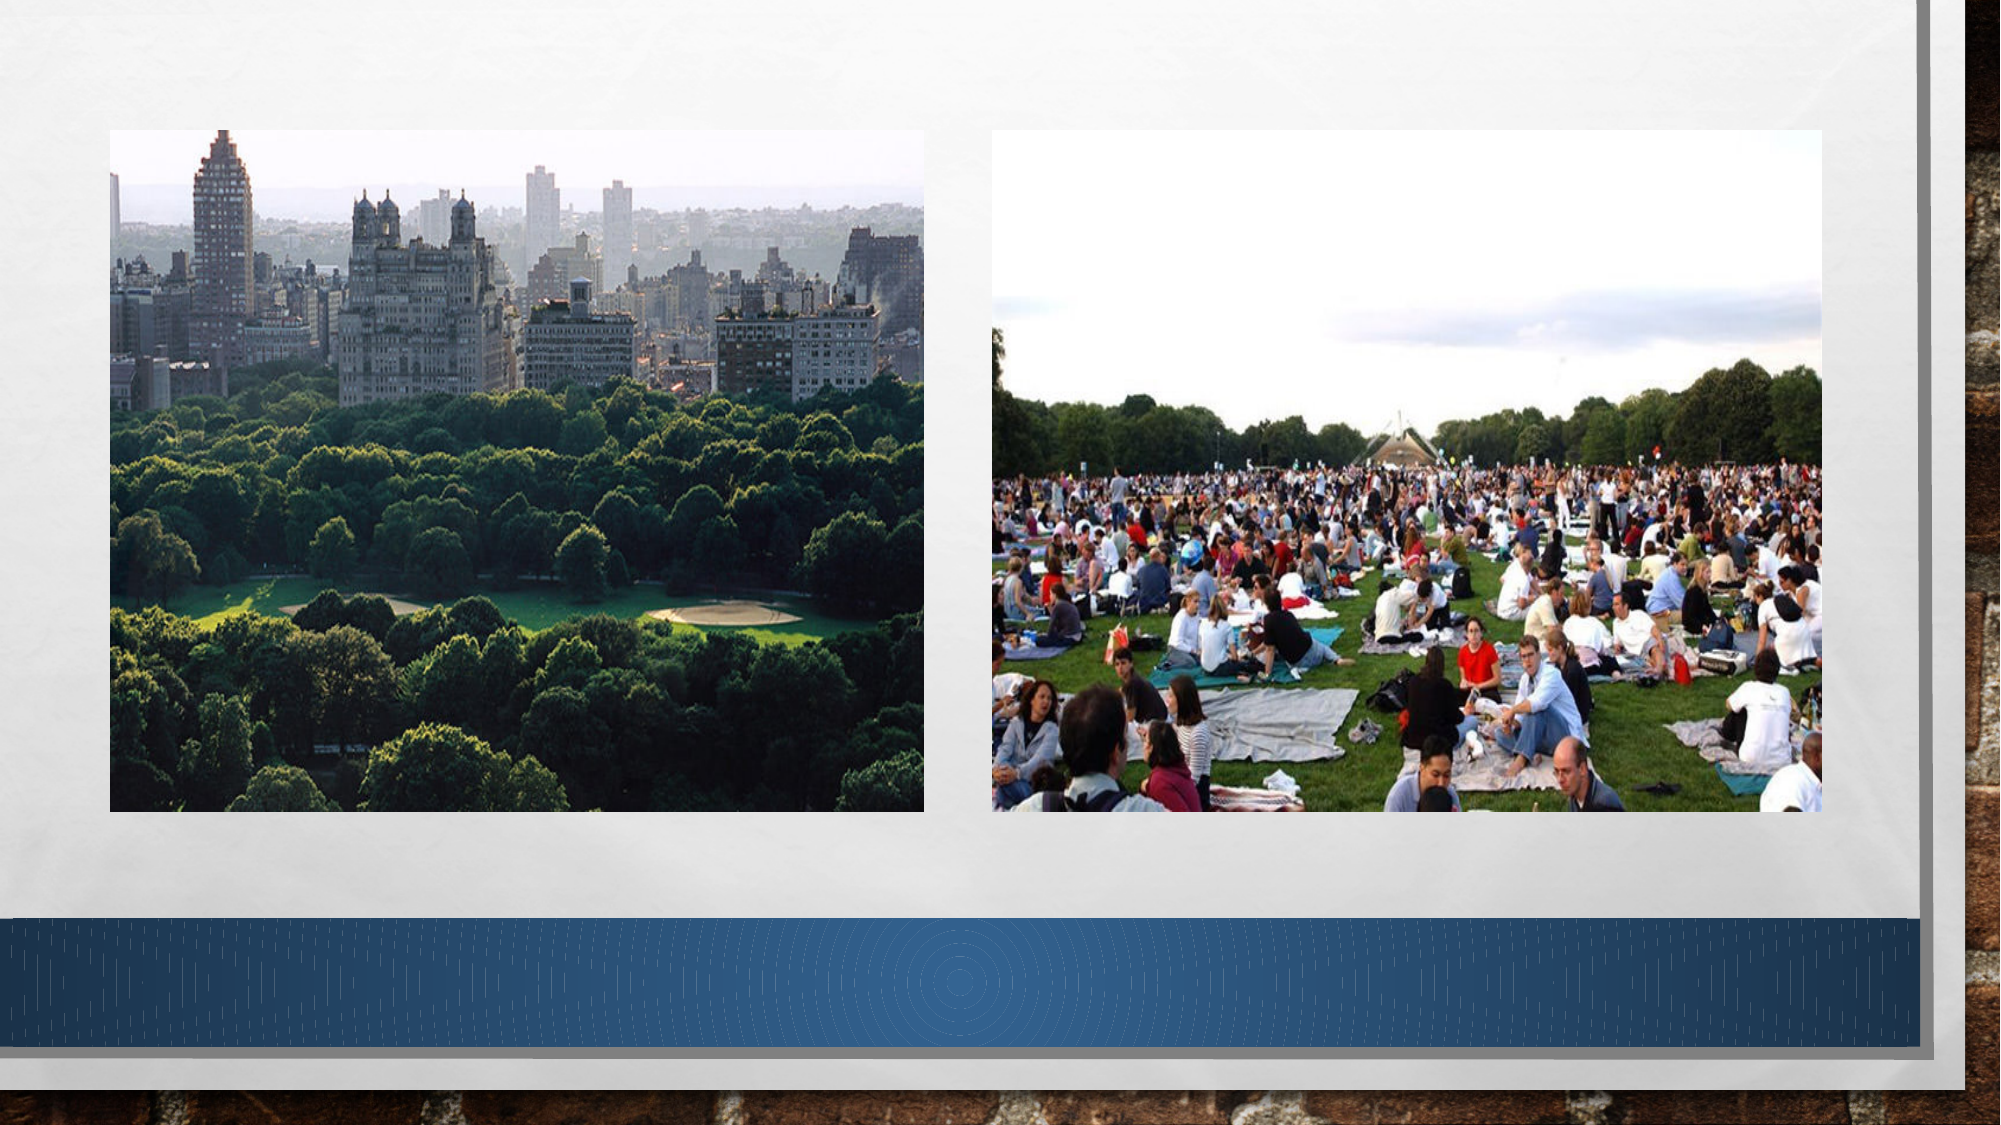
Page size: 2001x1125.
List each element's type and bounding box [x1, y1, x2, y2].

list [110, 130, 924, 813]
picture [0, 0, 2000, 1125]
list [992, 130, 1822, 813]
